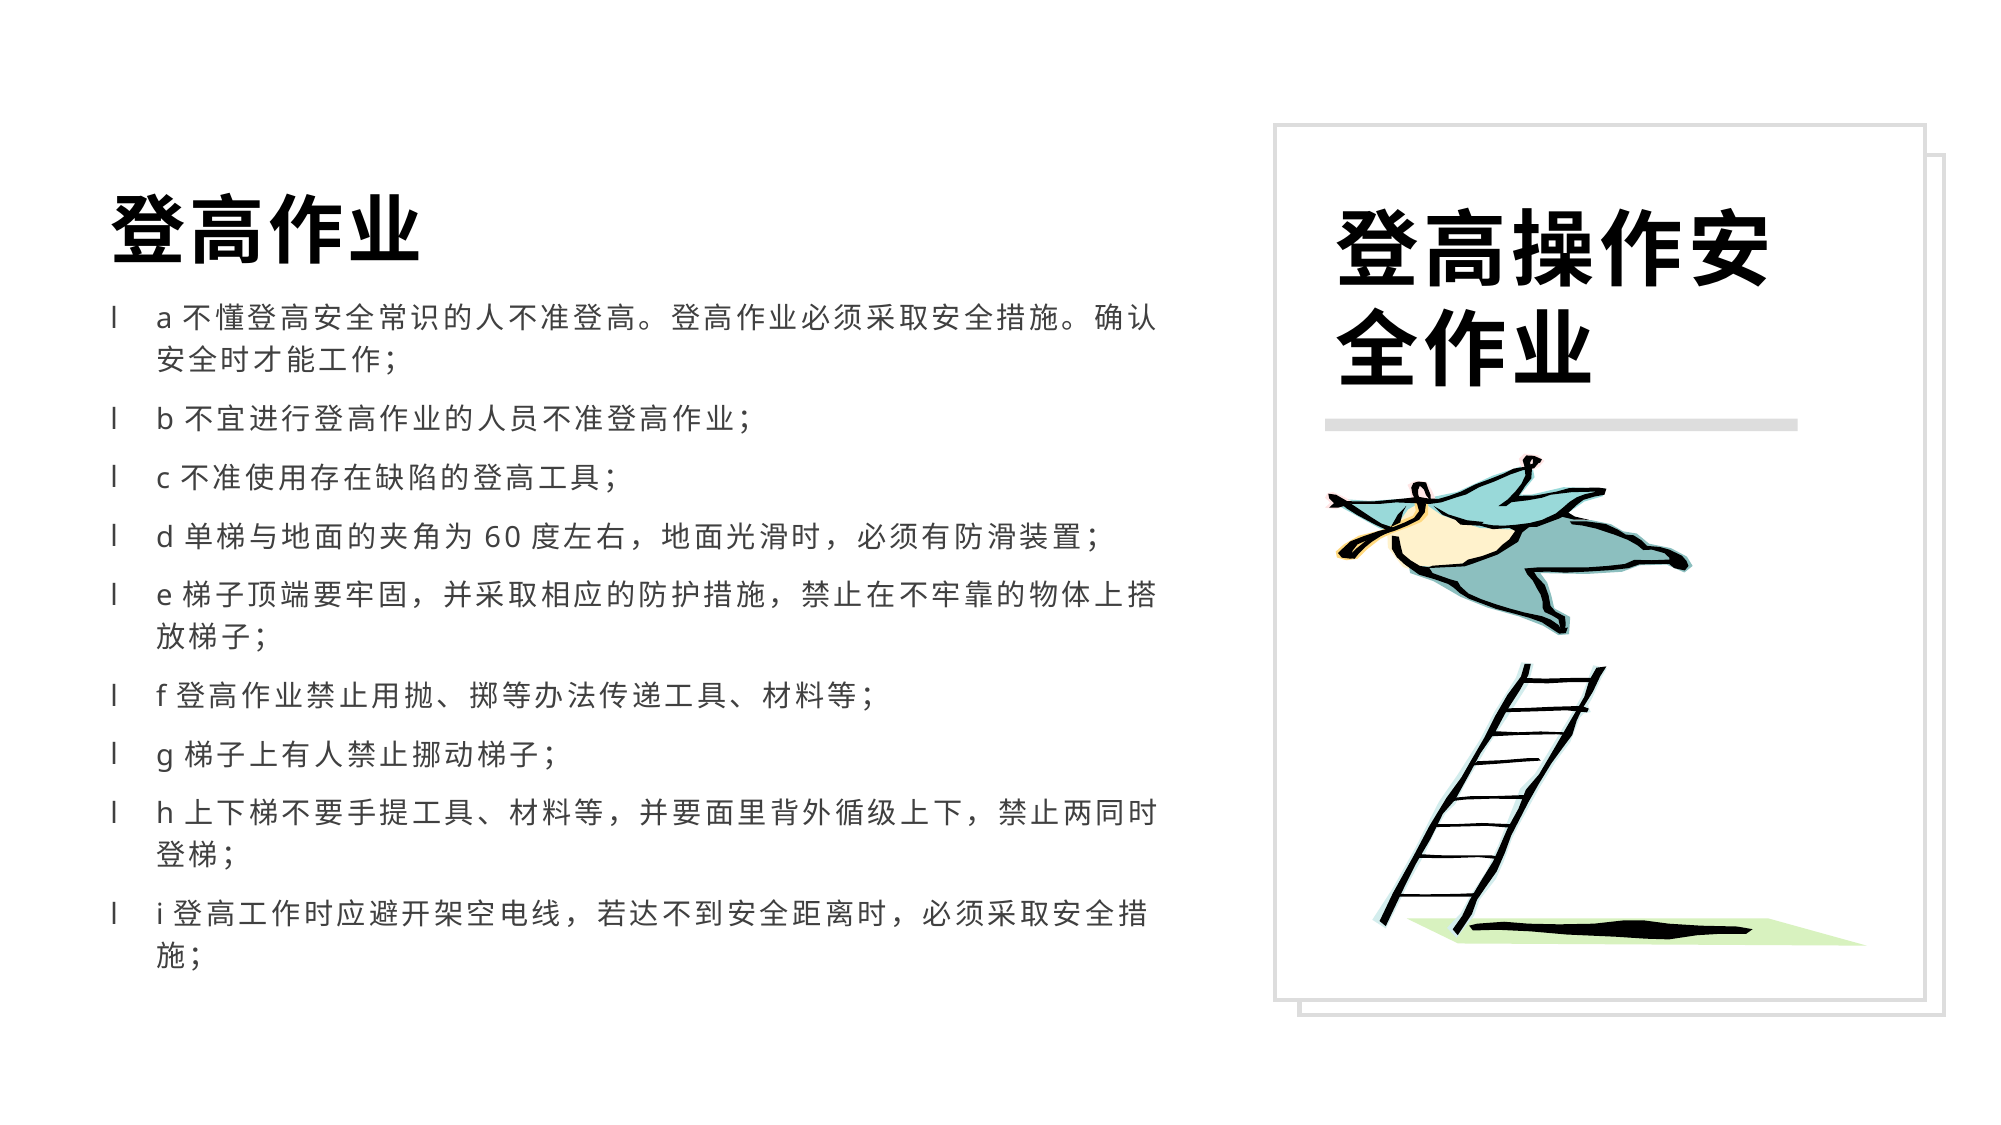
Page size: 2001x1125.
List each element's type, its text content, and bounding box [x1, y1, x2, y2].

text_box [1298, 154, 1945, 1016]
text_box 登高作业 [100, 125, 1175, 277]
text_box [1324, 418, 1799, 432]
picture [1324, 449, 1875, 950]
text_box a不懂登高安全常识的人不准登高。登高作业必须采取安全措施。确认安全时才能工作； b不宜进行登高作业的人员不准登高作业； c不准使用存在缺陷的登高工具； d单梯与地面的夹角为60度左右，地面光滑时，必须有防滑装置； e梯子顶端要牢固，并采取相应的防护措施，禁止在不牢靠的物体上搭放梯子； f登高作业禁止用抛、掷等办法传递工具、材料等； g梯子上有人禁止挪动梯子； h上下梯不要手提工具、材料等，并要面里背外循级上下，禁止两同时登梯； i登高工作时应避开架空电线，若达不到安全距离时，必须采取安全措施； [99, 288, 1175, 1000]
text_box [1274, 124, 1926, 1001]
text_box 登高操作安全作业 [1325, 174, 1875, 400]
